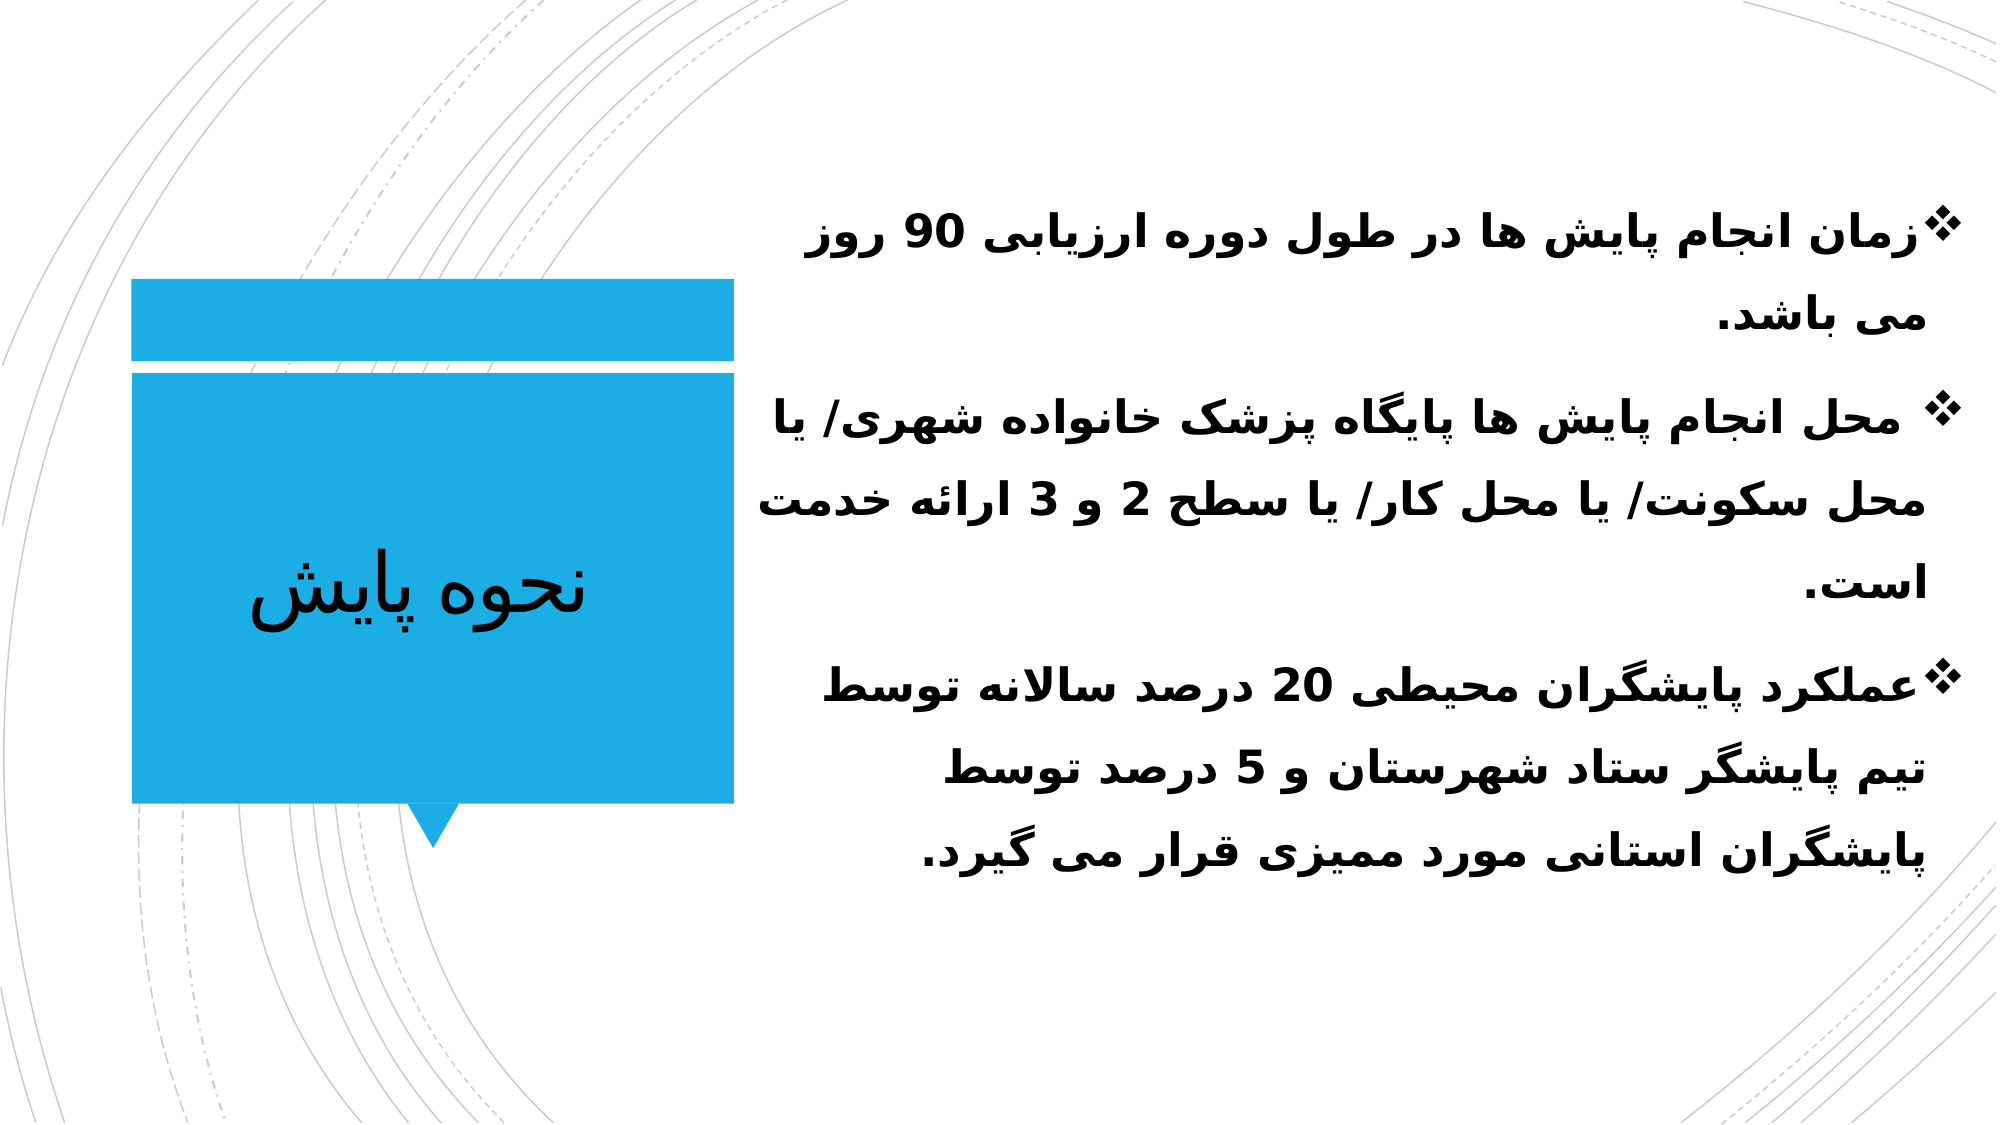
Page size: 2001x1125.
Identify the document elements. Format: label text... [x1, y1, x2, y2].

title نحوه پایش [145, 385, 719, 789]
list زمان انجام پایش ها در طول دوره ارزیابی 90 روز می باشد. محل انجام پایش ها پایگاه پزشک خانواده شهری/ یا محل سکونت/ یا محل کار/ یا سطح 2 و 3 ارائه خدمت است. عملکرد پایشگران محیطی 20 درصد سالانه توسط تیم پایشگر ستاد شهرستان و 5 درصد توسط پایشگران استانی مورد ممیزی قرار می گیرد. [719, 131, 1982, 993]
